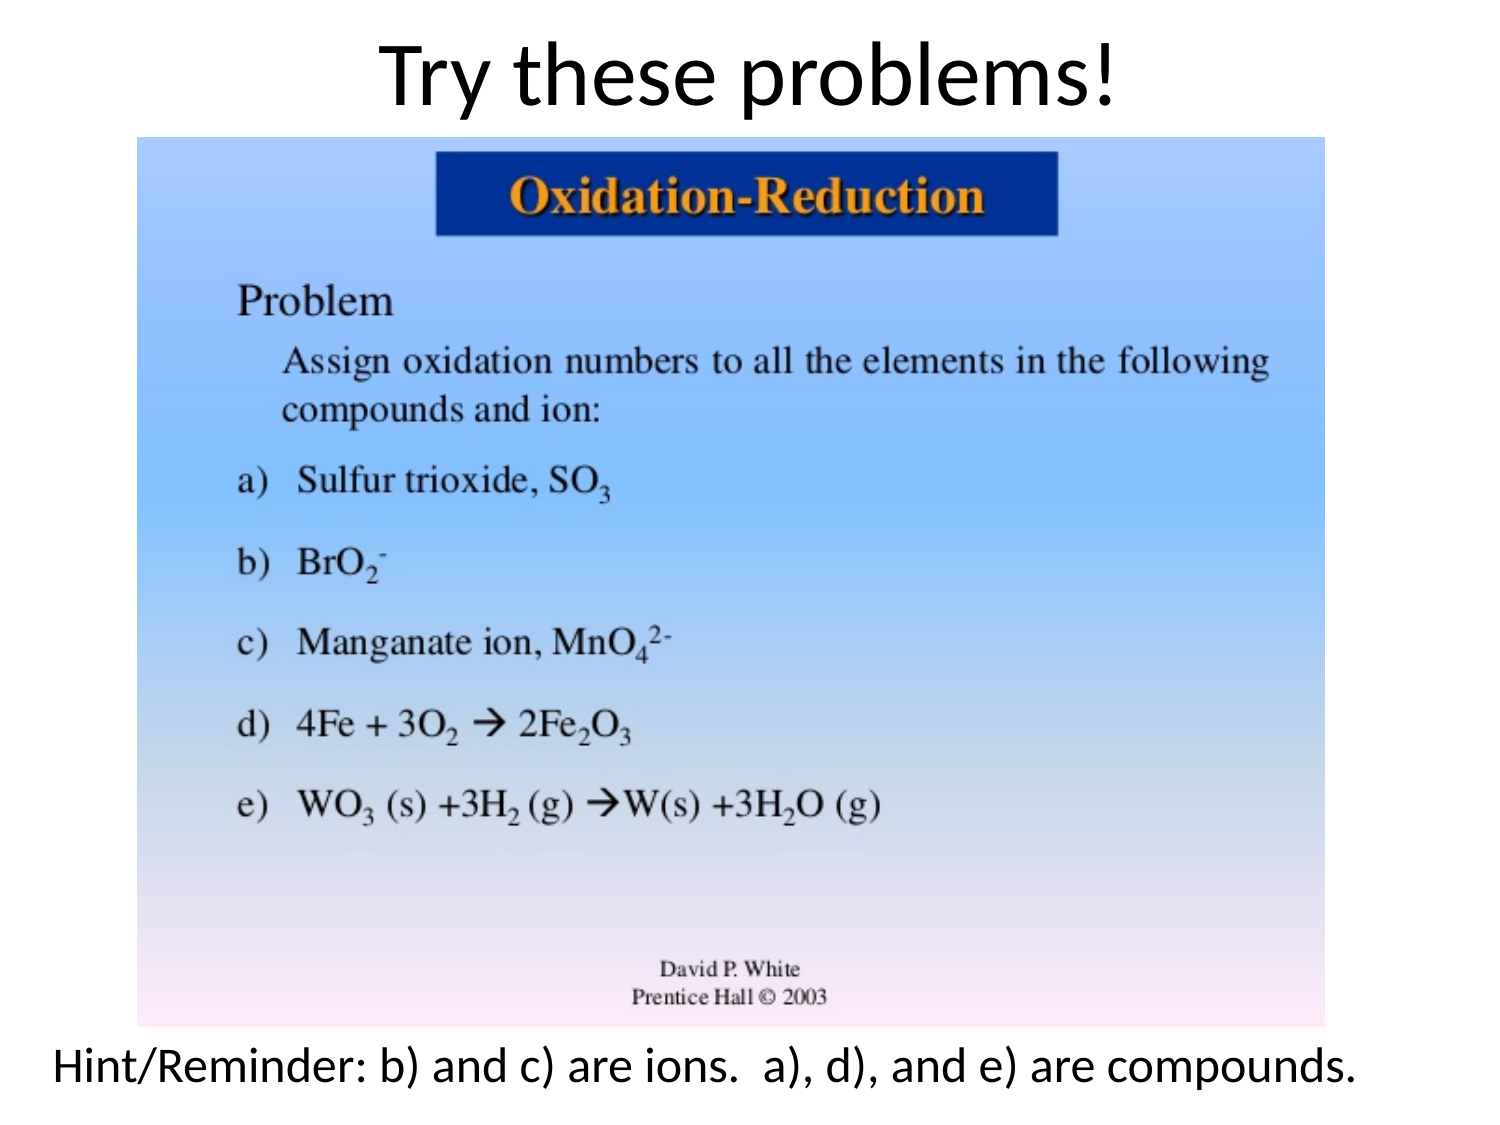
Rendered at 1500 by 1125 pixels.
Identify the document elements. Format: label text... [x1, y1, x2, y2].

title Try these problems! [75, 0, 1425, 163]
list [137, 137, 1326, 1030]
list Hint/Reminder: b) and c) are ions. a), d), and e) are compounds. [37, 1025, 1475, 1113]
